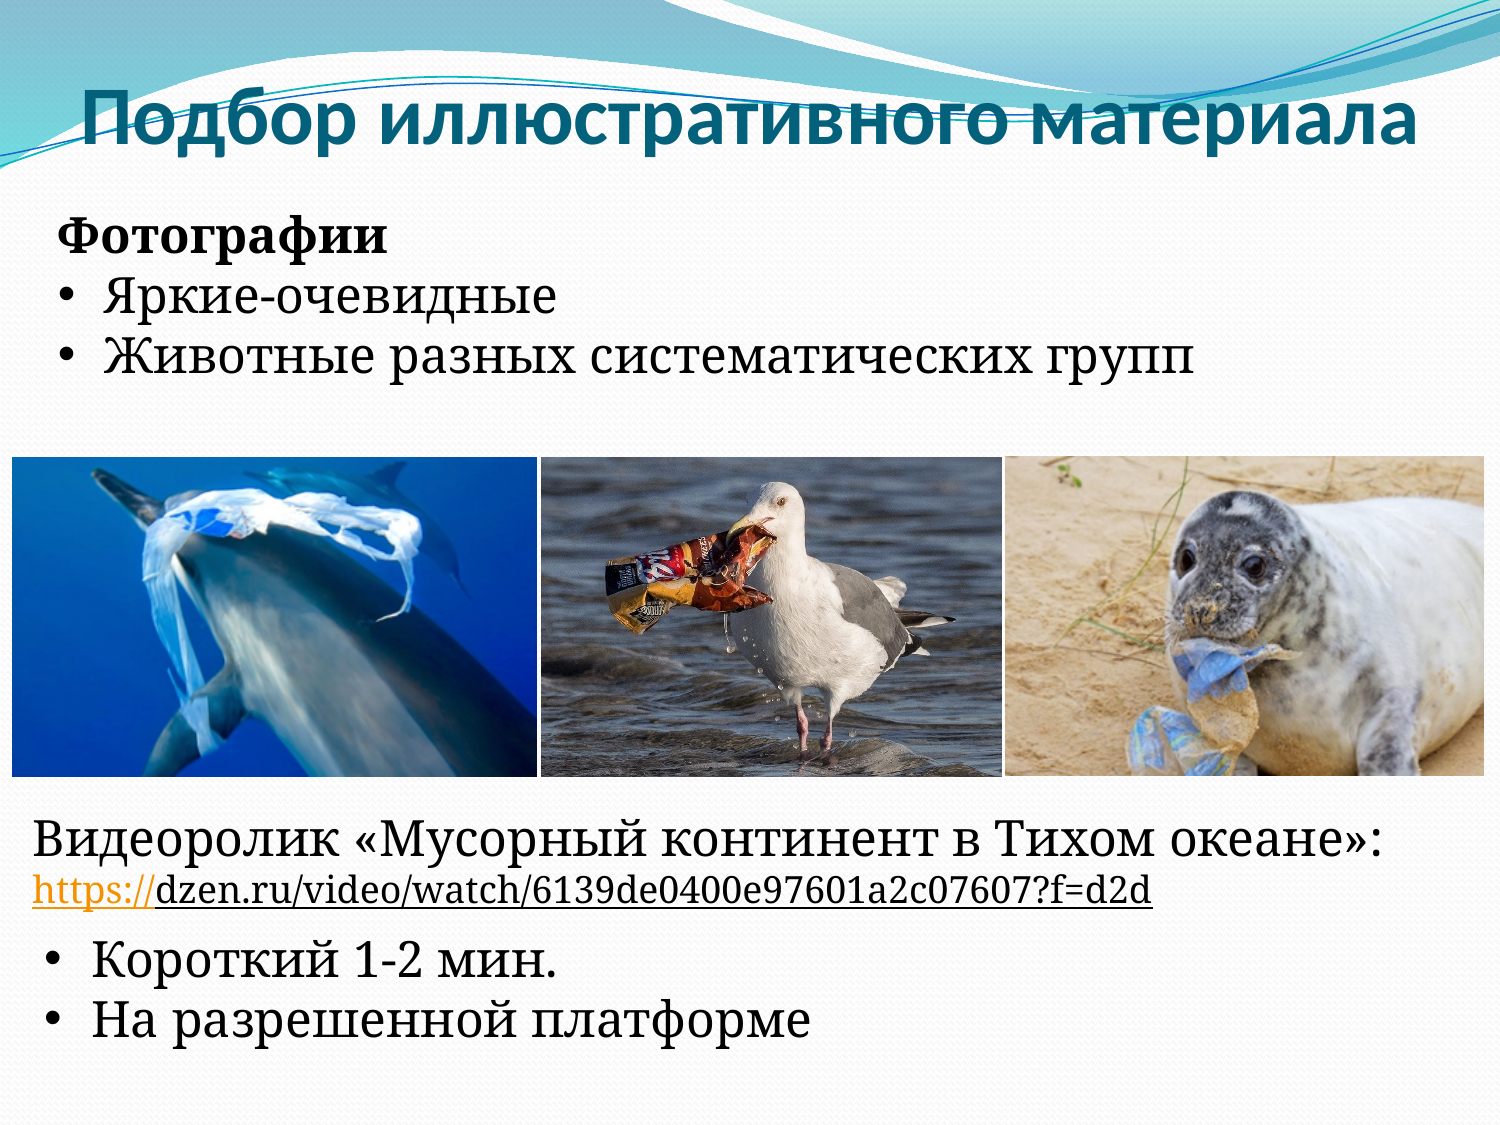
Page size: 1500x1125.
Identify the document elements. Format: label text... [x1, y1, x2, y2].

title Подбор иллюстративного материала [0, 0, 1500, 161]
text_box Фотографии Яркие-очевидные Животные разных систематических групп [43, 196, 1449, 436]
text_box Видеоролик «Мусорный континент в Тихом океане»: https://dzen.ru/video/watch/6139de0400e97601a2c07607?f=d2d [17, 798, 1483, 925]
text_box Короткий 1-2 мин. На разрешенной платформе [29, 919, 1471, 1100]
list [1004, 455, 1484, 776]
picture [12, 457, 537, 777]
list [541, 456, 1003, 777]
